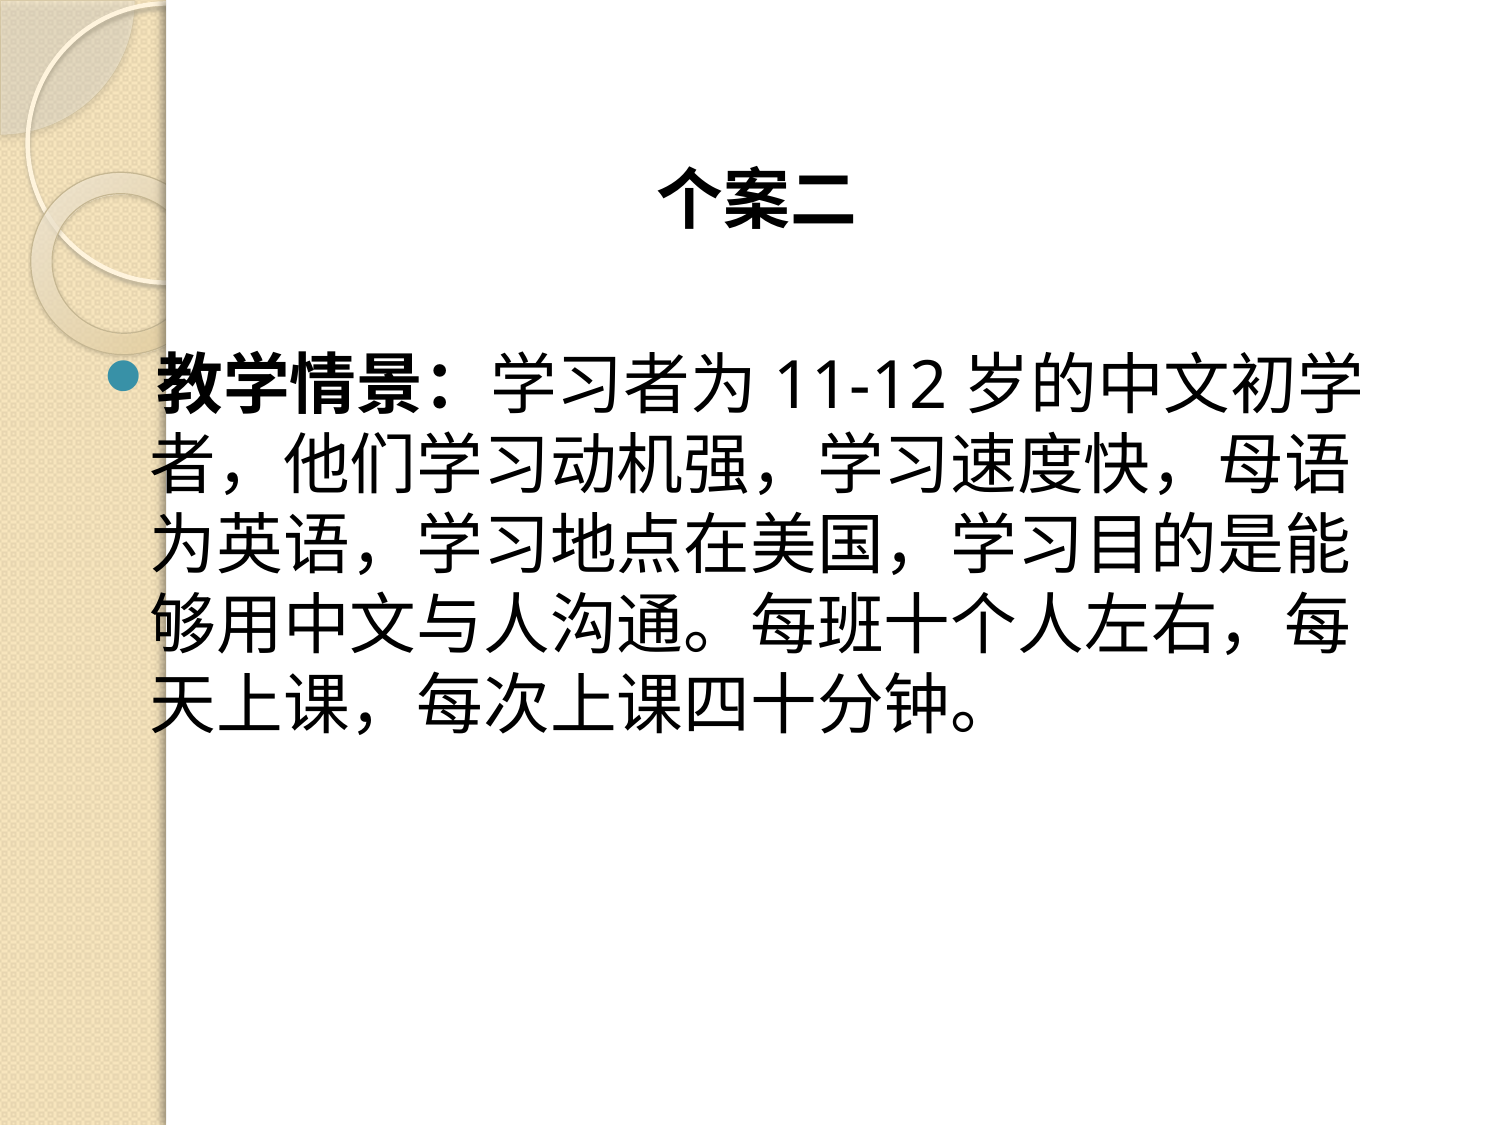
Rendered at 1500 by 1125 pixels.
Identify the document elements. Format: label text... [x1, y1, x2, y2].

list 个案二 教学情景：学习者为11-12岁的中文初学者，他们学习动机强，学习速度快，母语为英语，学习地点在美国，学习目的是能够用中文与人沟通。每班十个人左右，每天上课，每次上课四十分钟。 [75, 149, 1425, 1005]
